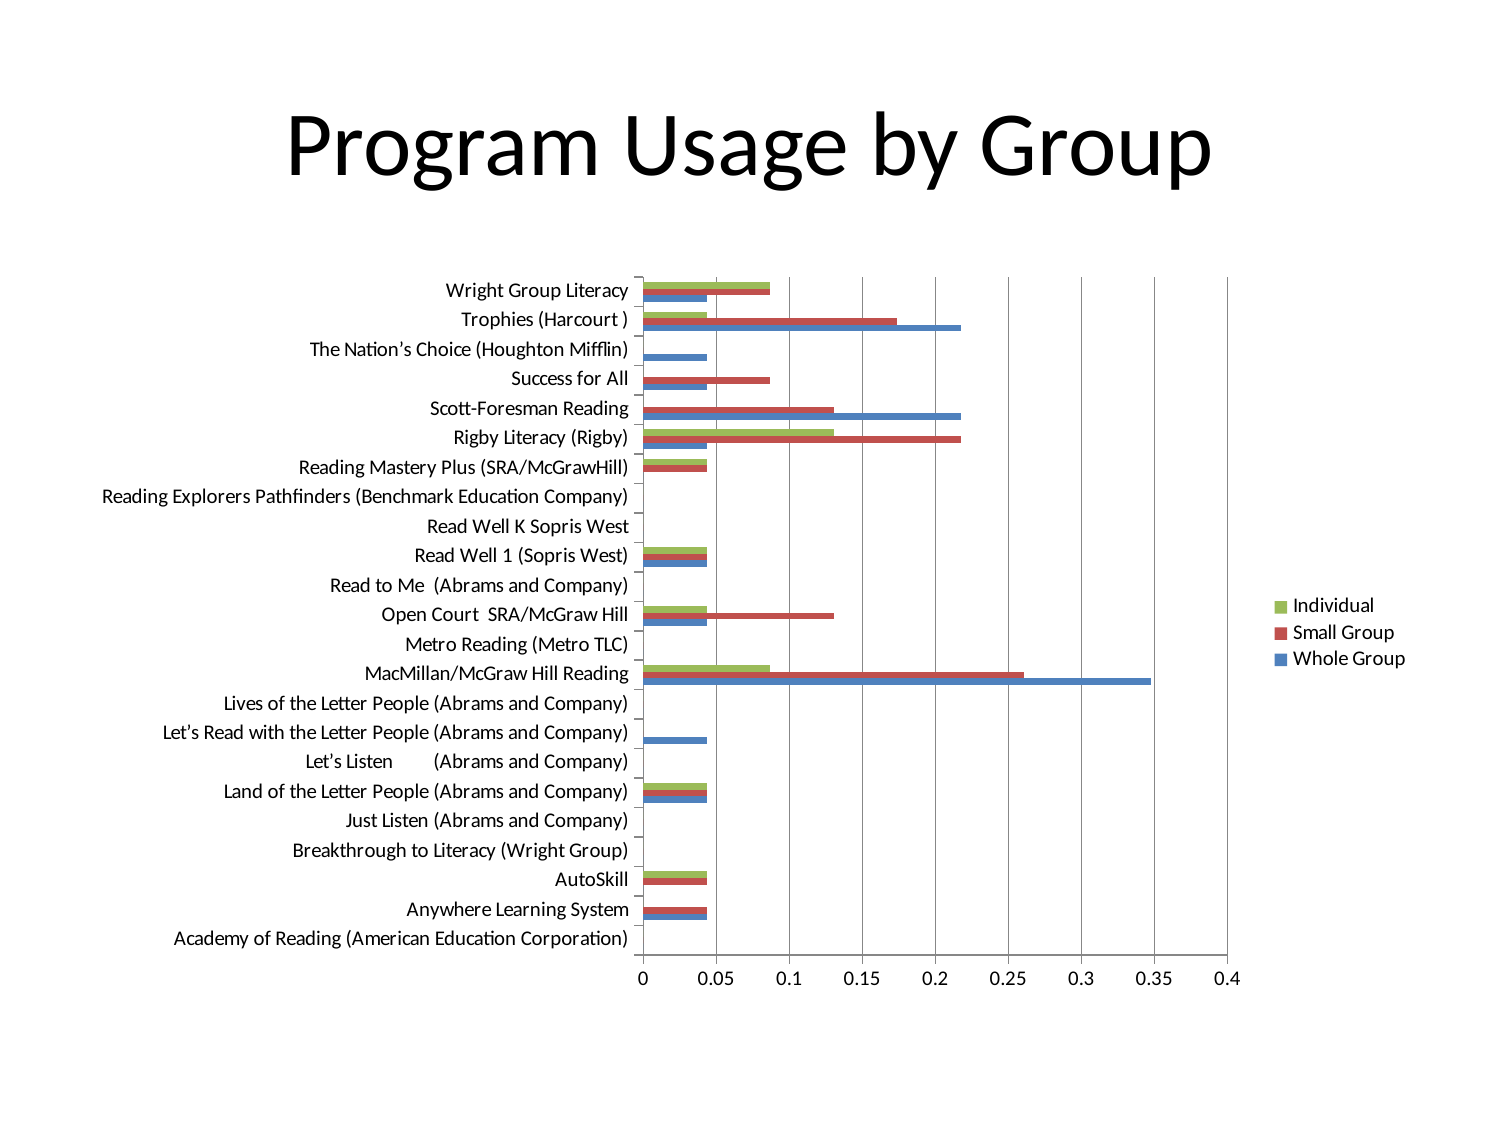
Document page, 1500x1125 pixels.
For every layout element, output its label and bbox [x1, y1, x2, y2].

chart [74, 262, 1426, 1006]
title [75, 45, 1425, 233]
